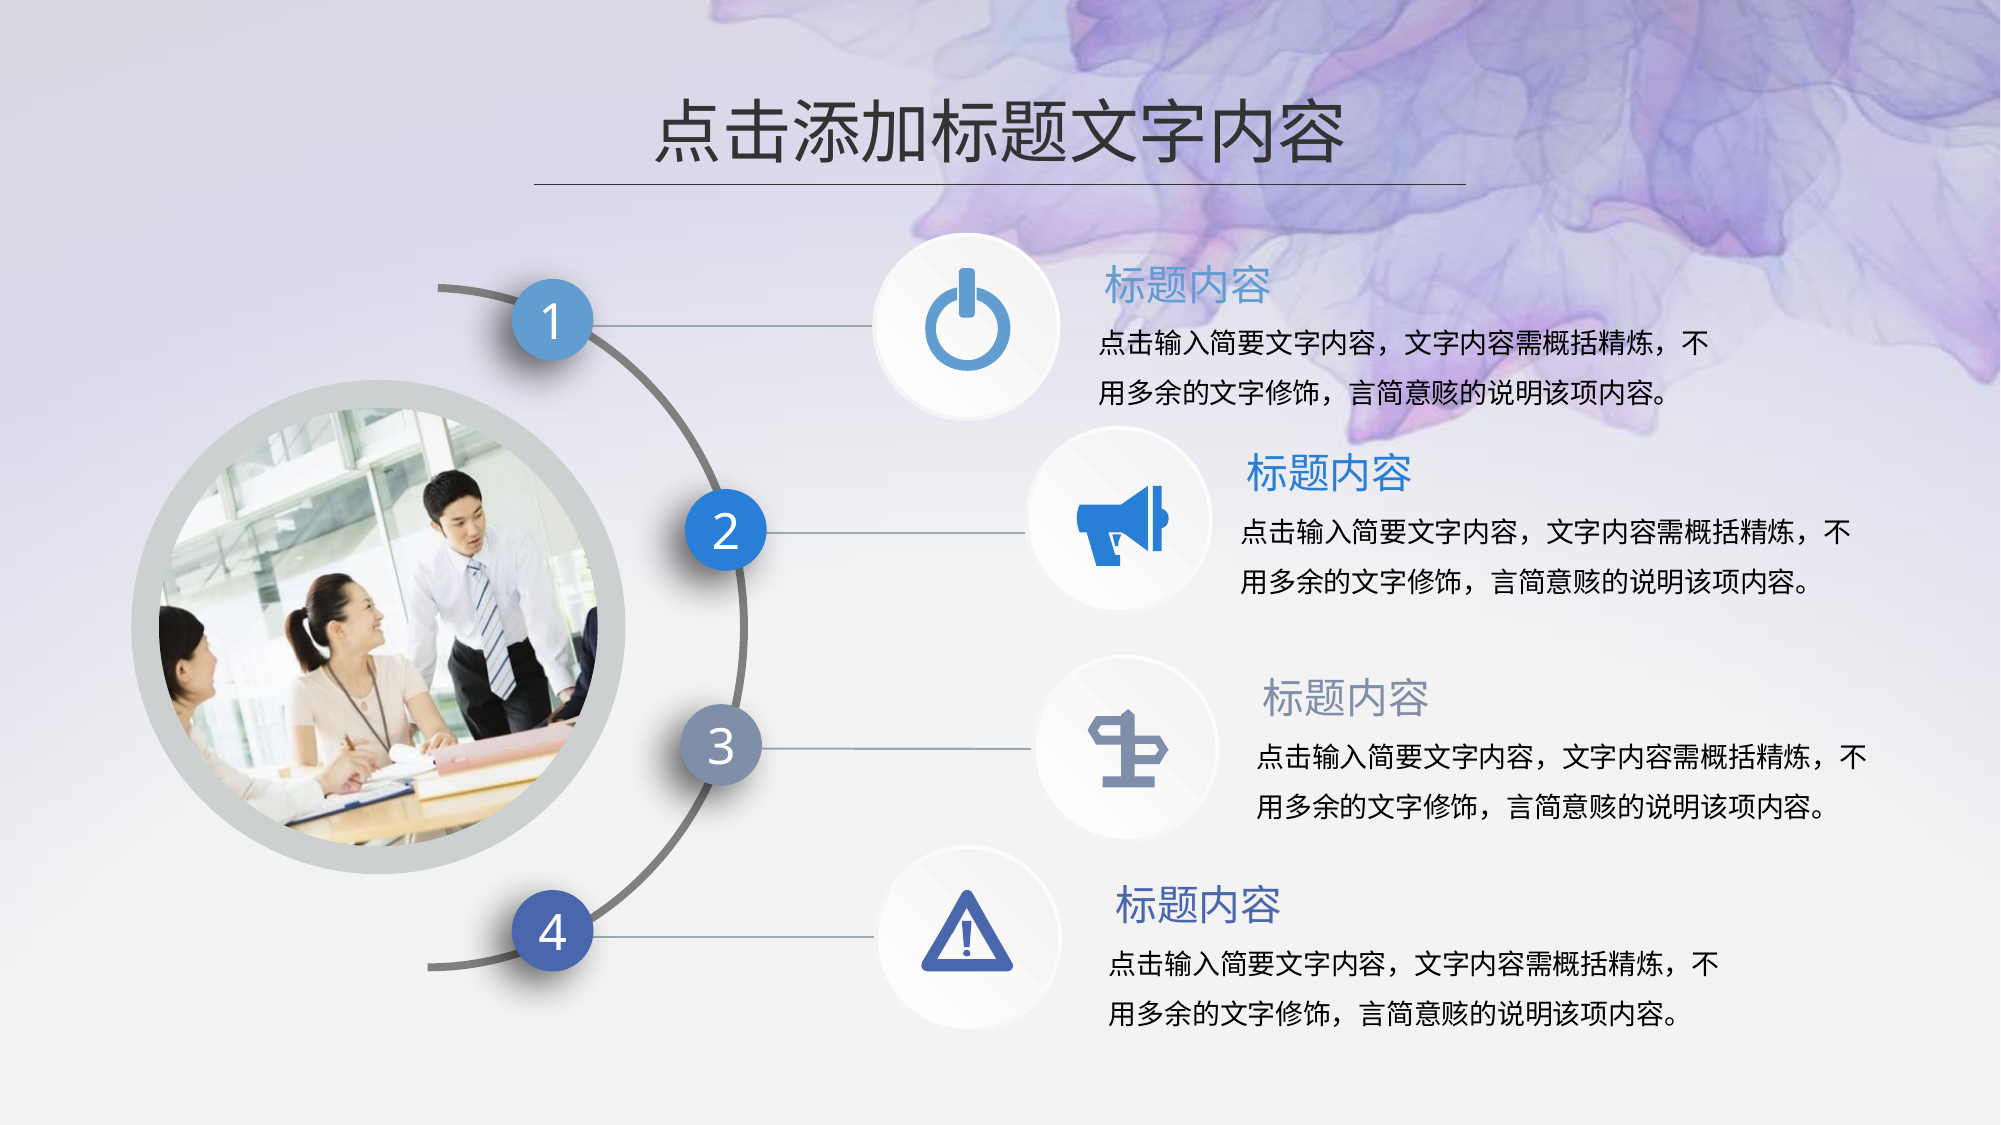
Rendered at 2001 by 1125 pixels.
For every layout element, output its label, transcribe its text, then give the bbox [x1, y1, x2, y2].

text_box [130, 379, 626, 875]
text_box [873, 844, 1063, 1034]
text_box 标题内容 [1242, 662, 1450, 713]
text_box 2 [683, 487, 769, 573]
text_box 1 [510, 277, 596, 363]
text_box 4 [510, 890, 596, 974]
text_box 点击输入简要文字内容，文字内容需概括精炼，不用多余的文字修饰，言简意赅的说明该项内容。 [1078, 299, 1745, 420]
text_box [605, 343, 717, 475]
text_box 标题内容 [1226, 436, 1434, 487]
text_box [1024, 425, 1213, 615]
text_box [872, 232, 1061, 422]
text_box 3 [678, 702, 764, 788]
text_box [1030, 654, 1220, 844]
text_box 标题内容 [1095, 868, 1303, 919]
text_box 标题内容 [1084, 248, 1292, 299]
text_box 点击输入简要文字内容，文字内容需概括精炼，不用多余的文字修饰，言简意赅的说明该项内容。 [1236, 713, 1903, 834]
text_box 点击输入简要文字内容，文字内容需概括精炼，不用多余的文字修饰，言简意赅的说明该项内容。 [1089, 919, 1755, 1040]
text_box 点击输入简要文字内容，文字内容需概括精炼，不用多余的文字修饰，言简意赅的说明该项内容。 [1222, 487, 1887, 608]
text_box [596, 823, 692, 918]
text_box 点击添加标题文字内容 [629, 80, 1370, 179]
text_box [436, 282, 486, 298]
picture [0, 0, 2001, 1125]
text_box [732, 603, 750, 700]
text_box [425, 958, 472, 973]
